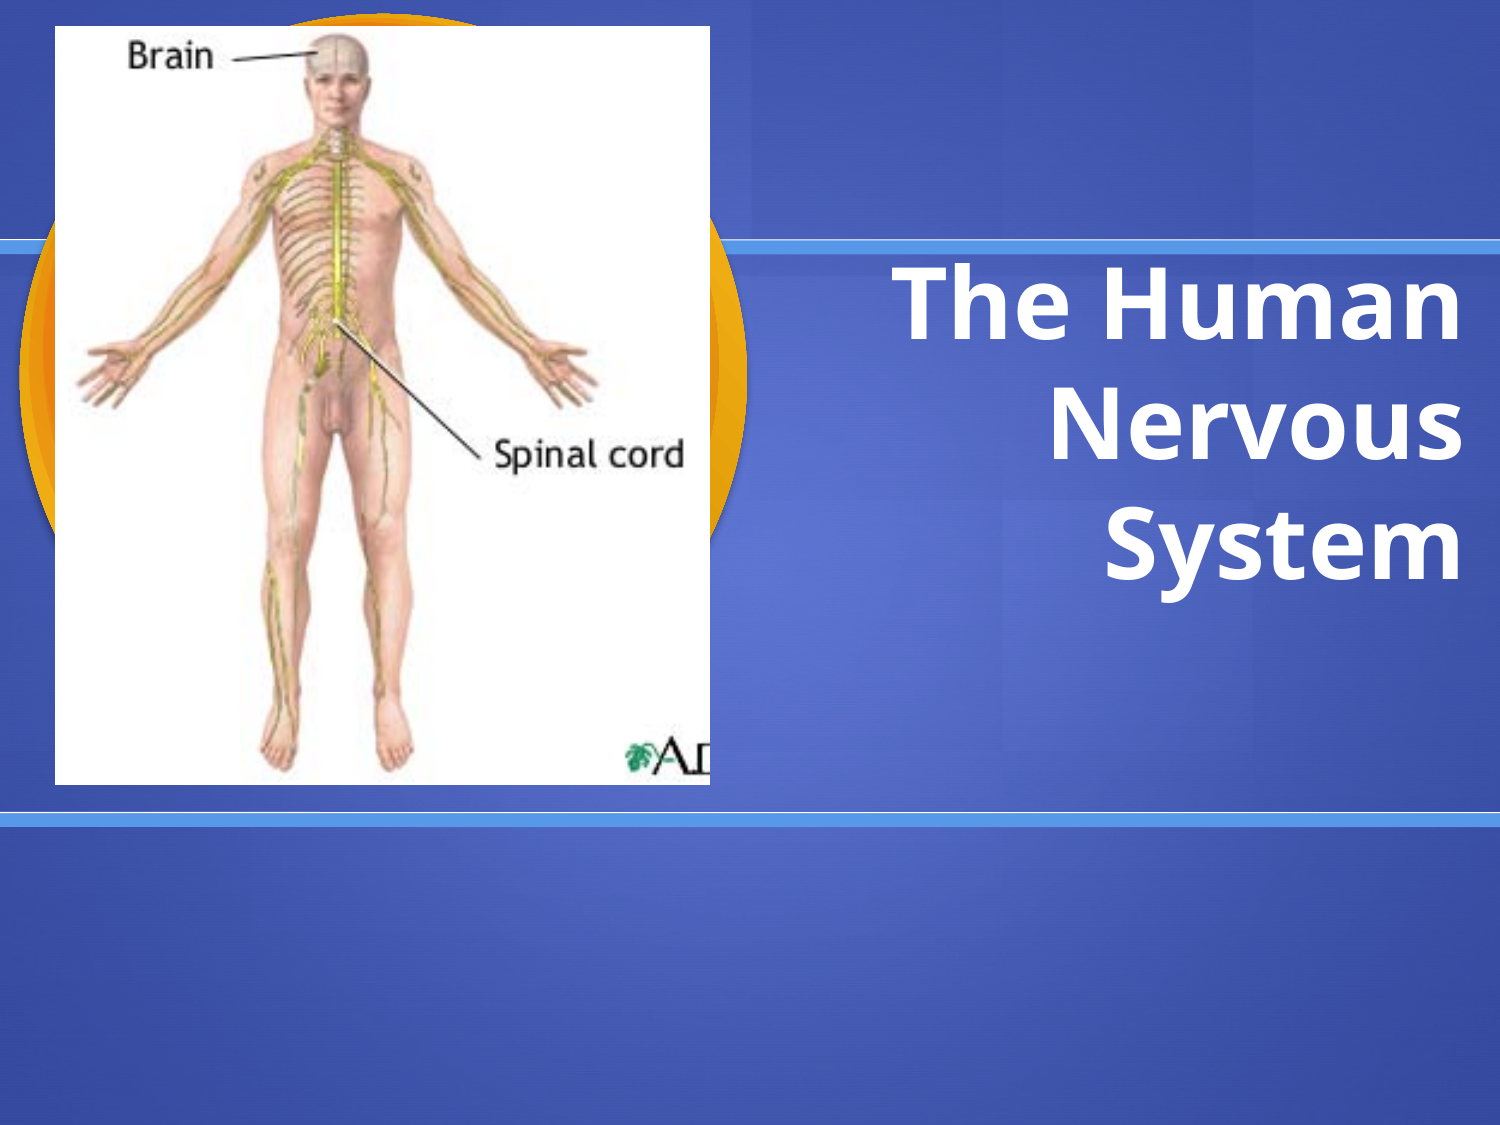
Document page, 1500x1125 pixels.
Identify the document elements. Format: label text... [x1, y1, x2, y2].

picture [54, 25, 711, 786]
title The Human Nervous System [726, 258, 1481, 608]
